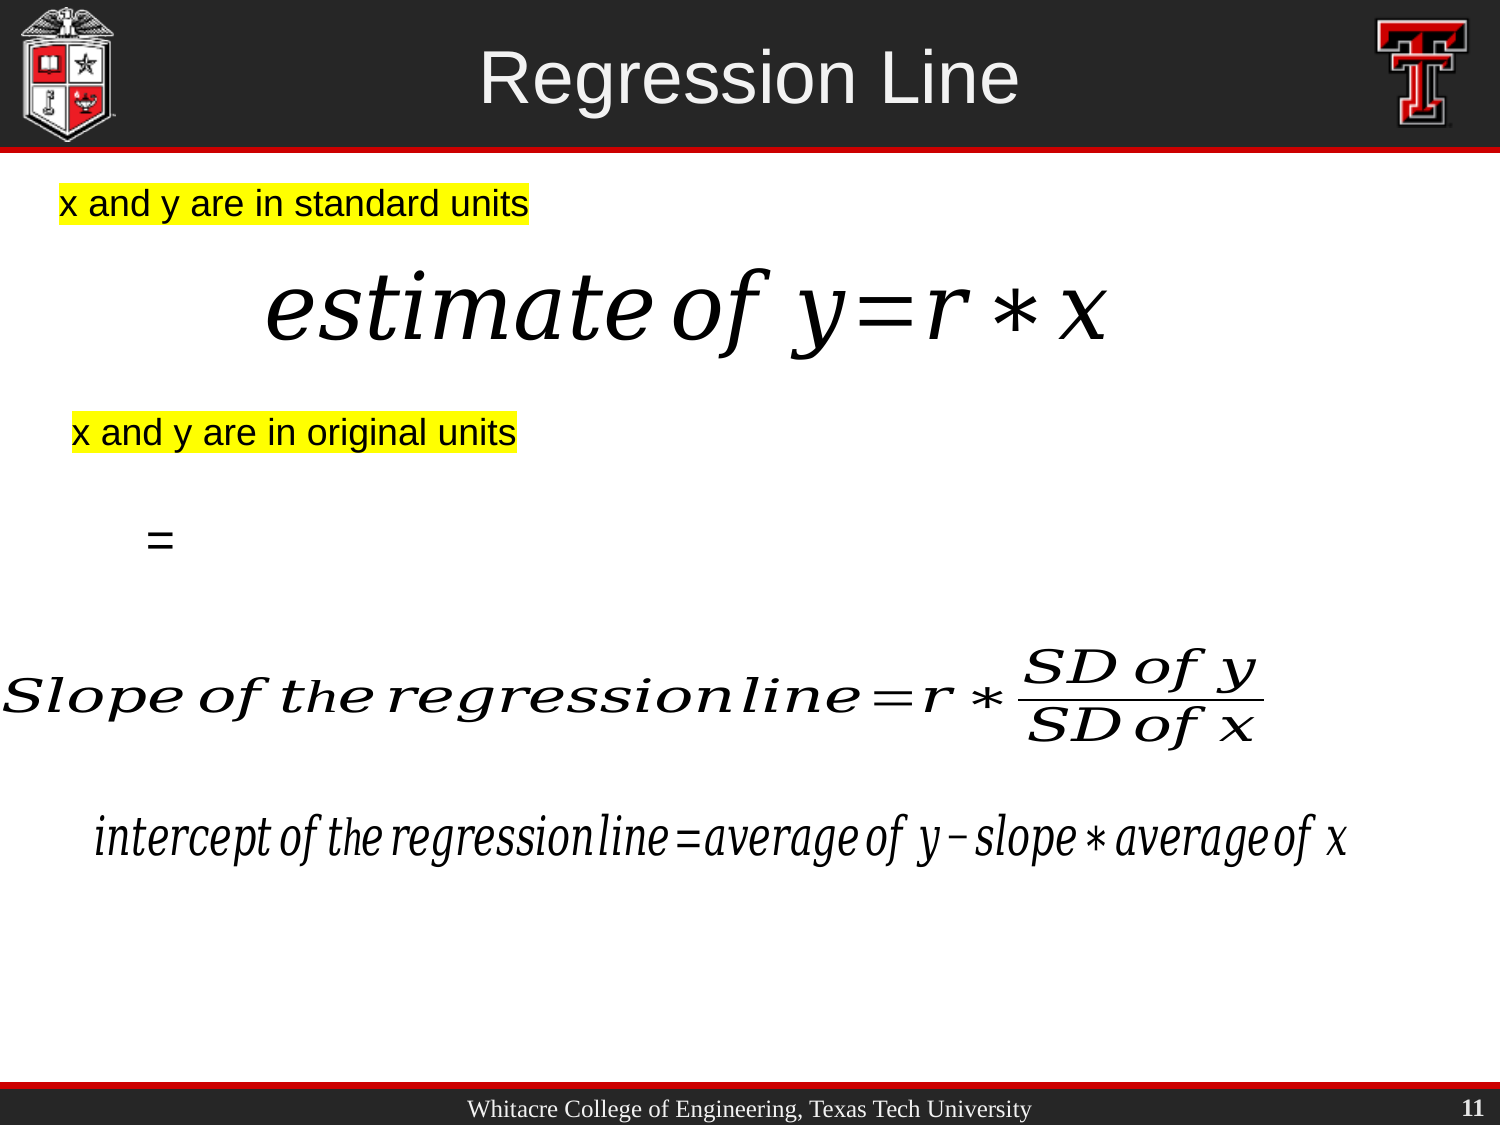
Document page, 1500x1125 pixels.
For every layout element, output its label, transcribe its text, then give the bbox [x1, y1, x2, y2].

picture [1373, 14, 1472, 128]
text_box x and y are in standard units [44, 171, 618, 232]
picture [21, 7, 116, 142]
slide_number 11 [1392, 1086, 1500, 1125]
title Regression Line [151, 6, 1349, 141]
text_box x and y are in original units [56, 400, 631, 461]
